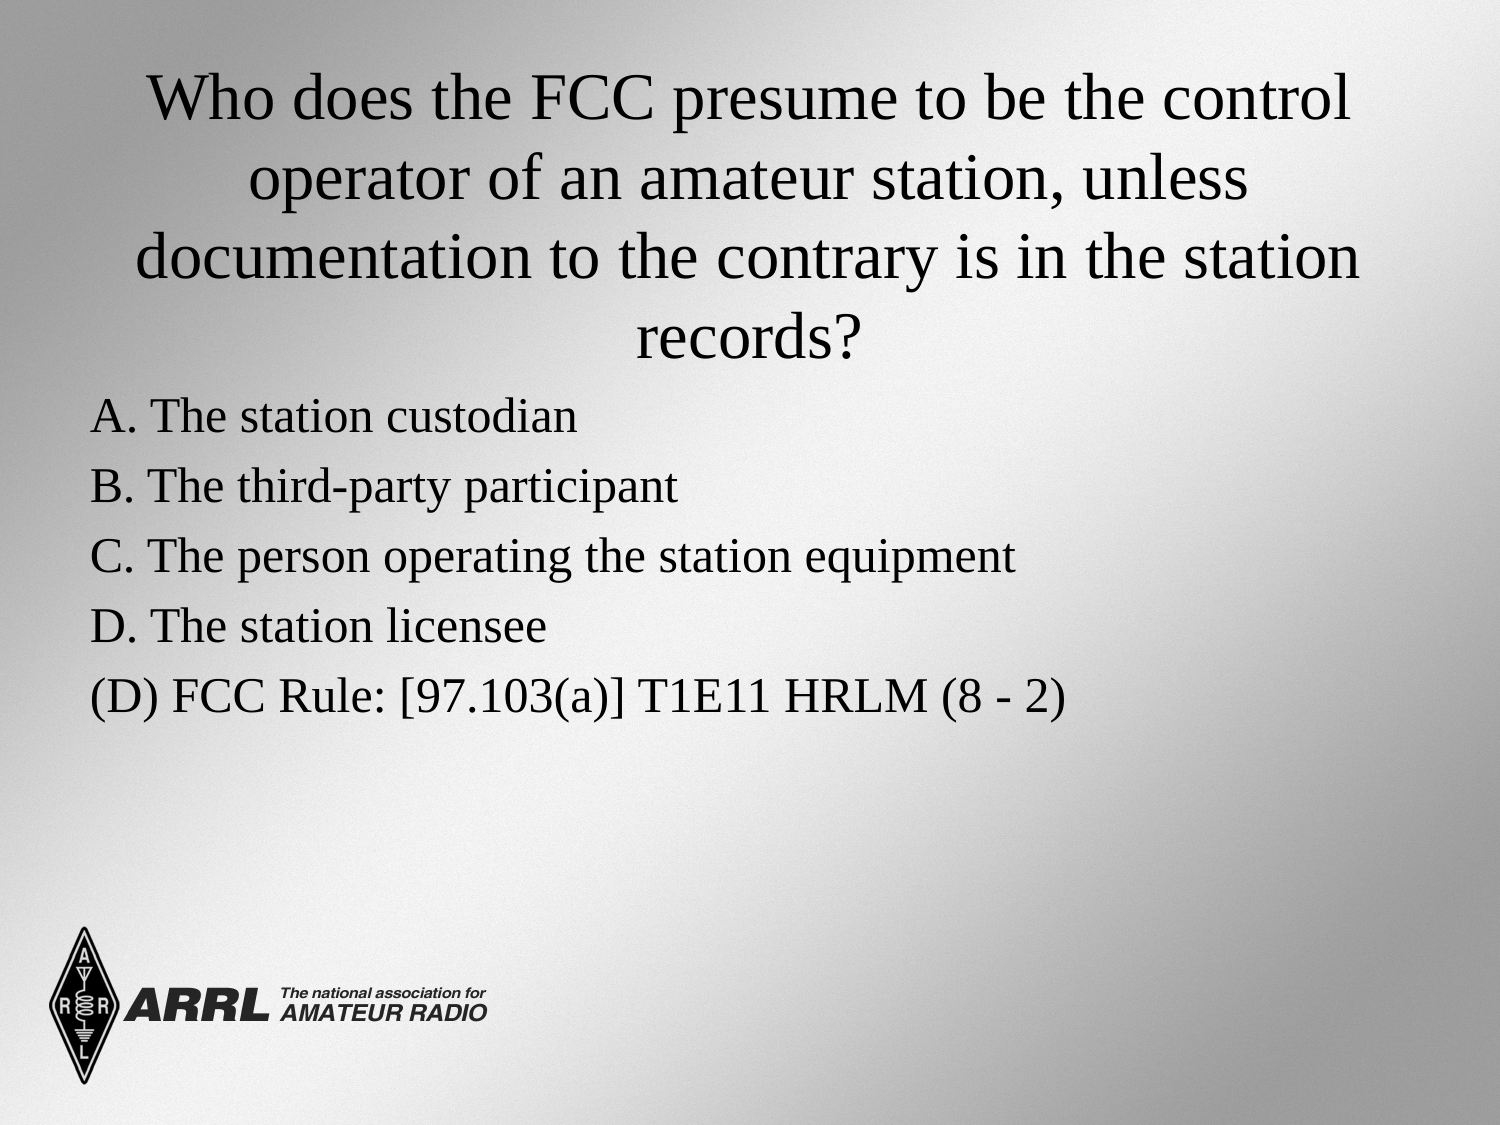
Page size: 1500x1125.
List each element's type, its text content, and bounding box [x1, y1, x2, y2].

picture [0, 0, 1500, 1125]
list A. The station custodian B. The third-party participant C. The person operating the station equipment D. The station licensee (D) FCC Rule: [97.103(a)] T1E11 HRLM (8 - 2) [75, 375, 1425, 1005]
title Who does the FCC presume to be the control operator of an amateur station, unless documentation to the contrary is in the station records? [75, 45, 1425, 233]
